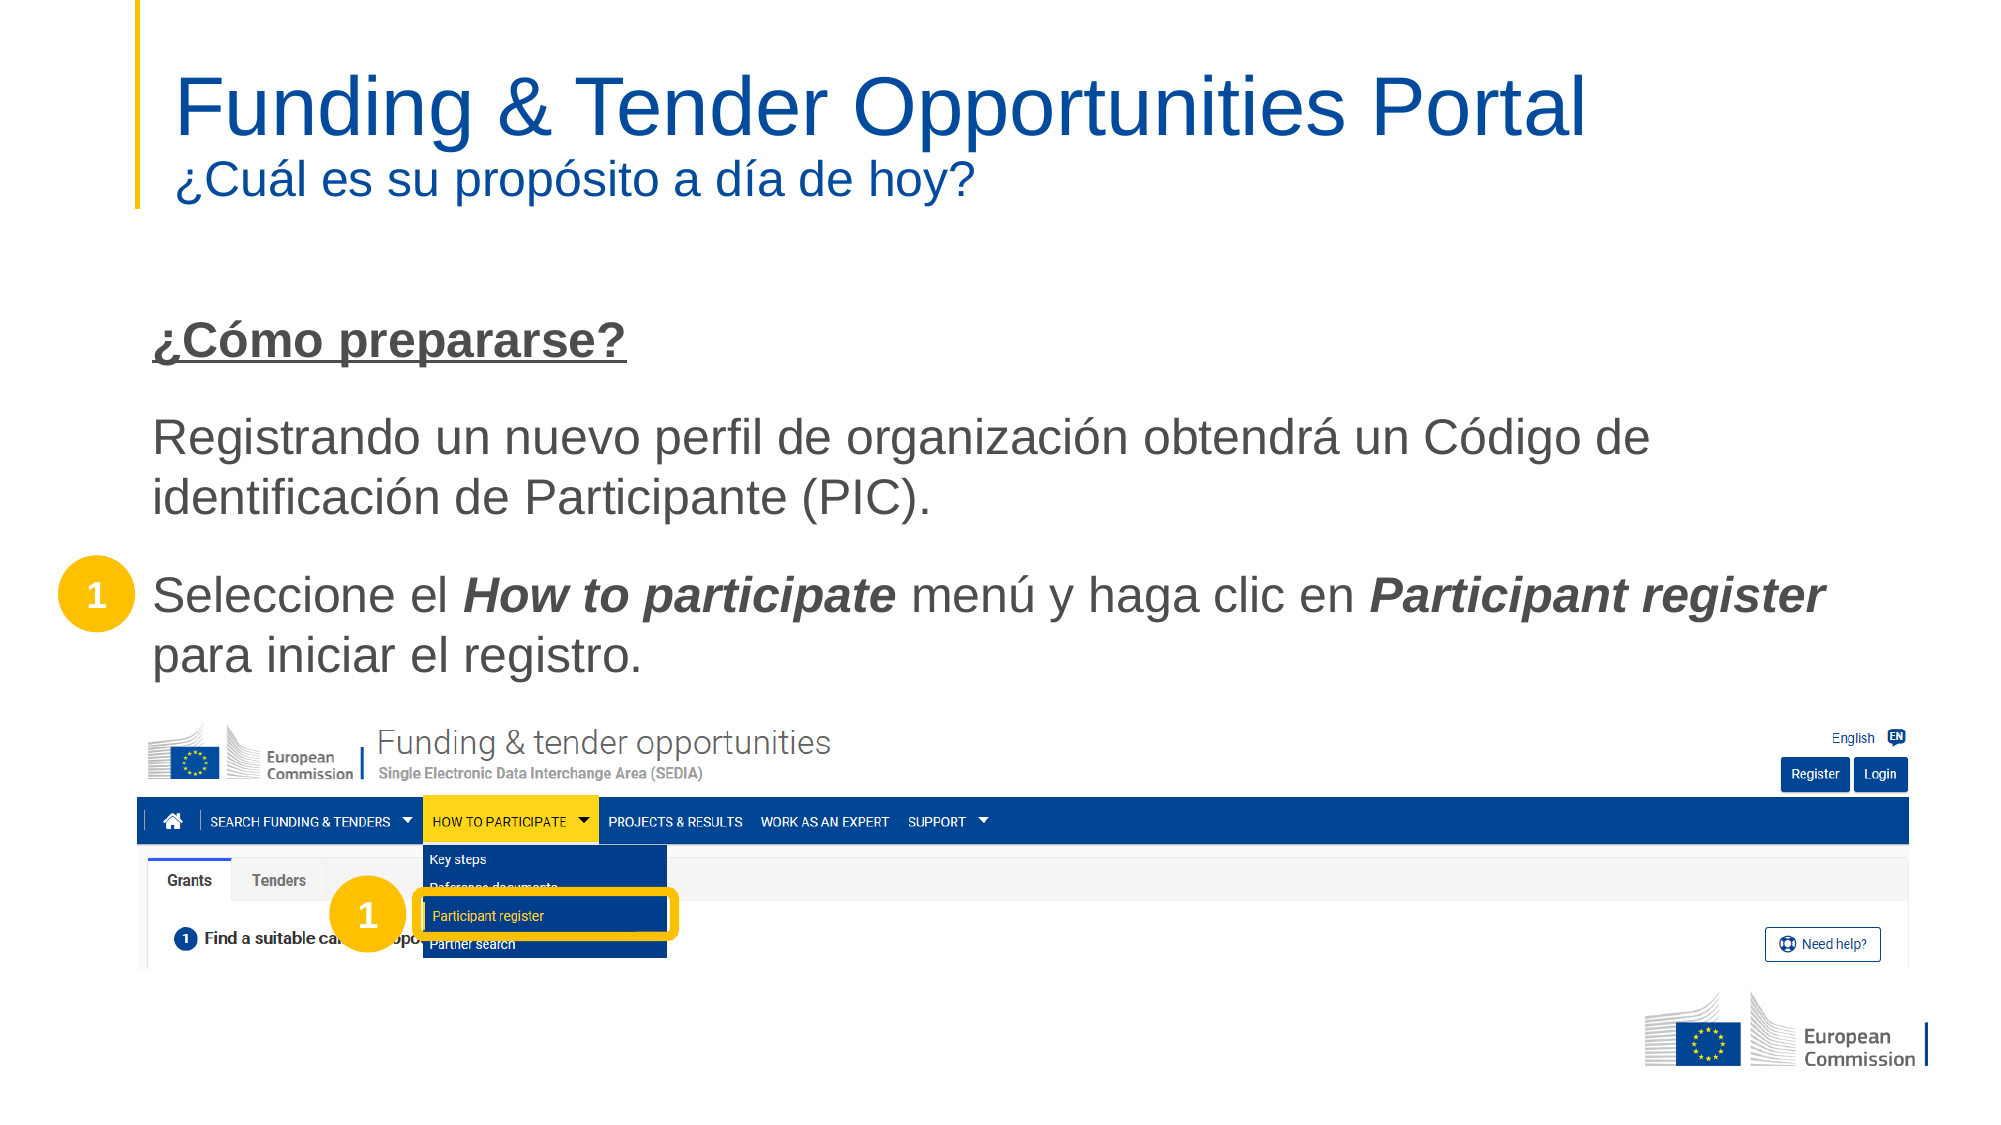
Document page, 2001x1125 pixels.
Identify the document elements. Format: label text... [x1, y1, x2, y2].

picture [1645, 991, 1928, 1066]
title Funding & Tender Opportunities Portal ¿Cuál es su propósito a día de hoy? [159, 79, 1885, 208]
picture [137, 715, 1909, 969]
text_box 1 [58, 555, 136, 633]
list ¿Cómo prepararse? Registrando un nuevo perfil de organización obtendrá un Código de identificación de Participante (PIC). Seleccione el How to participate menú y haga clic en Participant register para iniciar el registro. [137, 299, 1927, 937]
